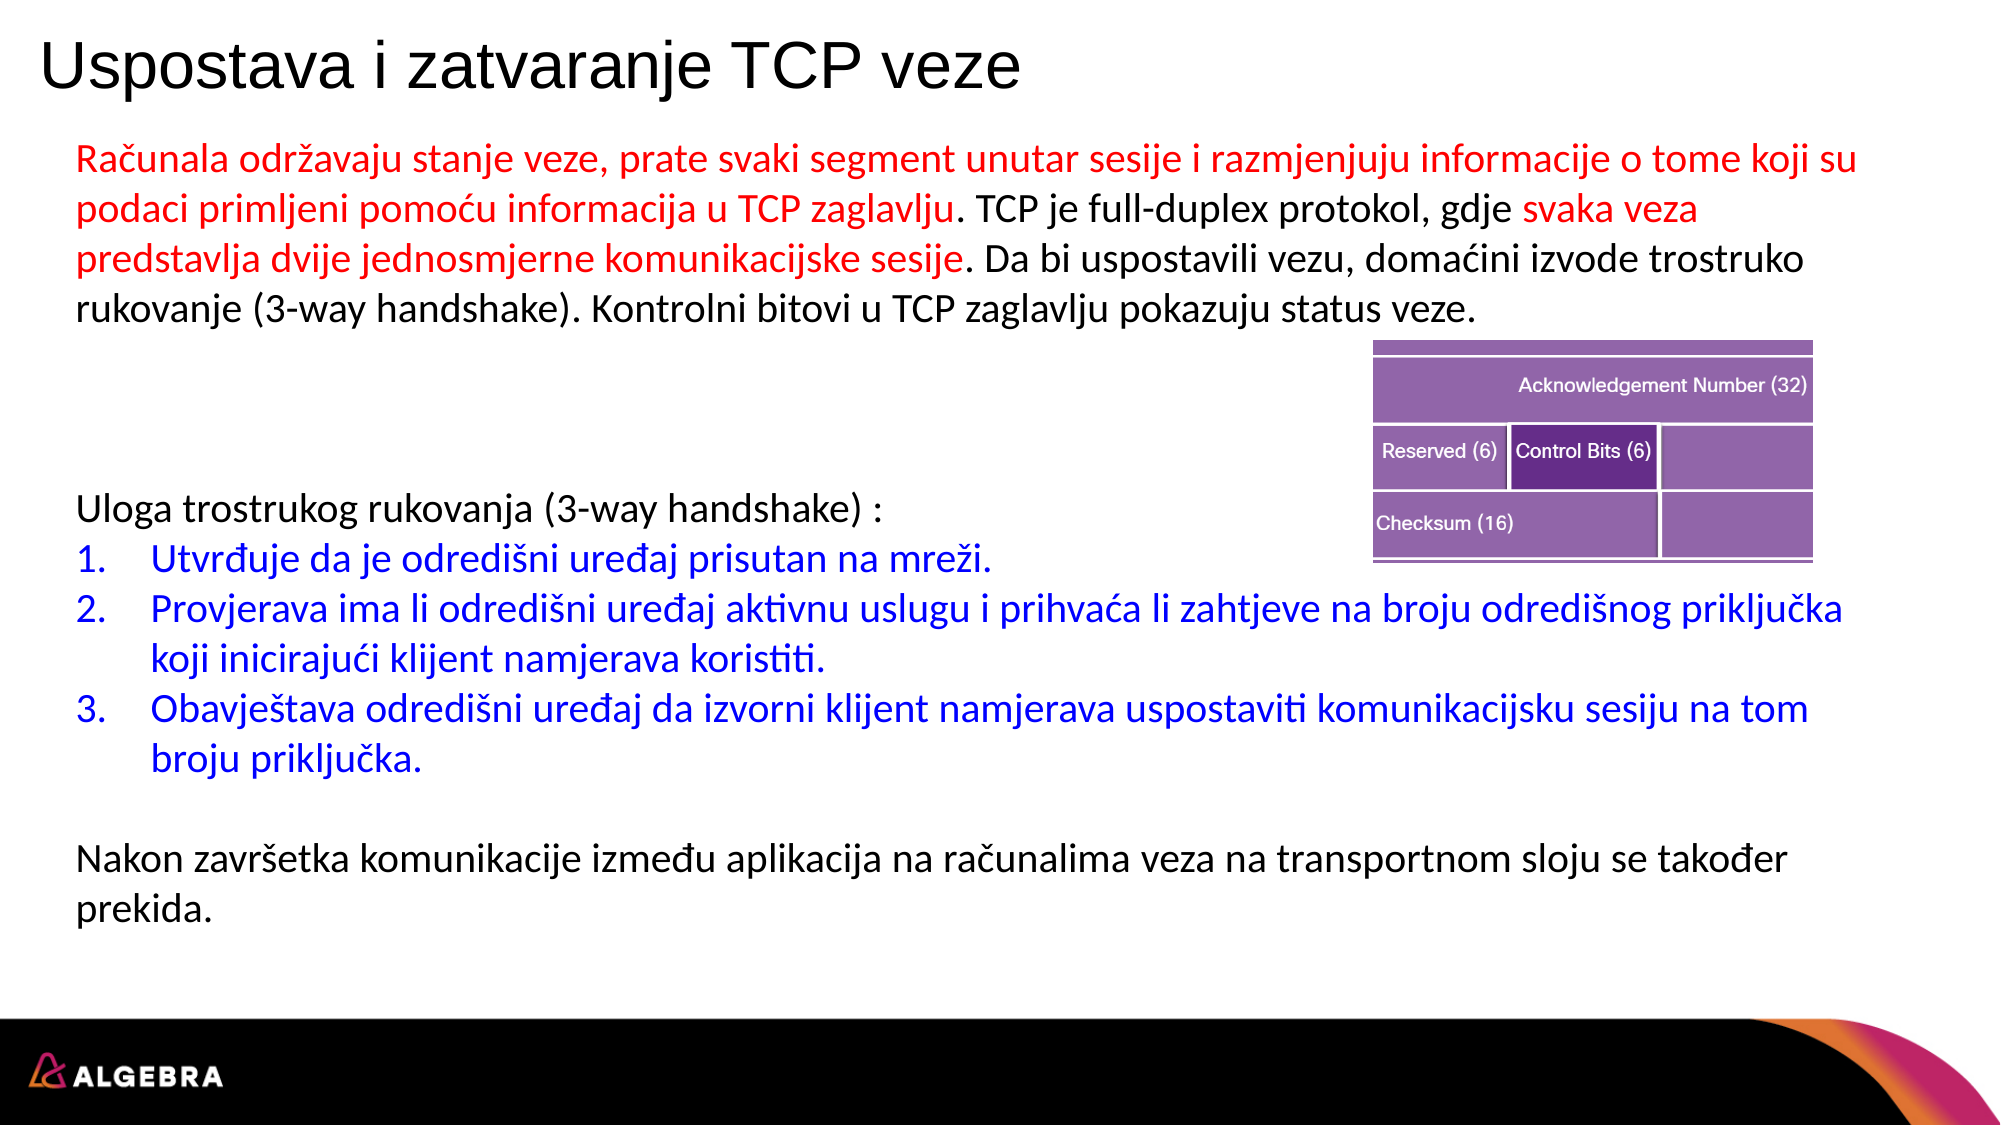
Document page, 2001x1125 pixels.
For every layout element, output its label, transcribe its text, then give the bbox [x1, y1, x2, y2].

text_box Računala održavaju stanje veze, prate svaki segment unutar sesije i razmjenjuju informacije o tome koji su podaci primljeni pomoću informacija u TCP zaglavlju. TCP je full-duplex protokol, gdje svaka veza predstavlja dvije jednosmjerne komunikacijske sesije. Da bi uspostavili vezu, domaćini izvode trostruko rukovanje (3-way handshake). Kontrolni bitovi u TCP zaglavlju pokazuju status veze. Uloga trostrukog rukovanja (3-way handshake) : Utvrđuje da je odredišni uređaj prisutan na mreži. Provjerava ima li odredišni uređaj aktivnu uslugu i prihvaća li zahtjeve na broju odredišnog priključka koji inicirajući klijent namjerava koristiti. Obavještava odredišni uređaj da izvorni klijent namjerava uspostaviti komunikacijsku sesiju na tom broju priključka. Nakon završetka komunikacije između aplikacija na računalima veza na transportnom sloju se također prekida. [60, 123, 1896, 939]
title Uspostava i zatvaranje TCP veze [39, 23, 1813, 108]
picture [0, 0, 2001, 1125]
